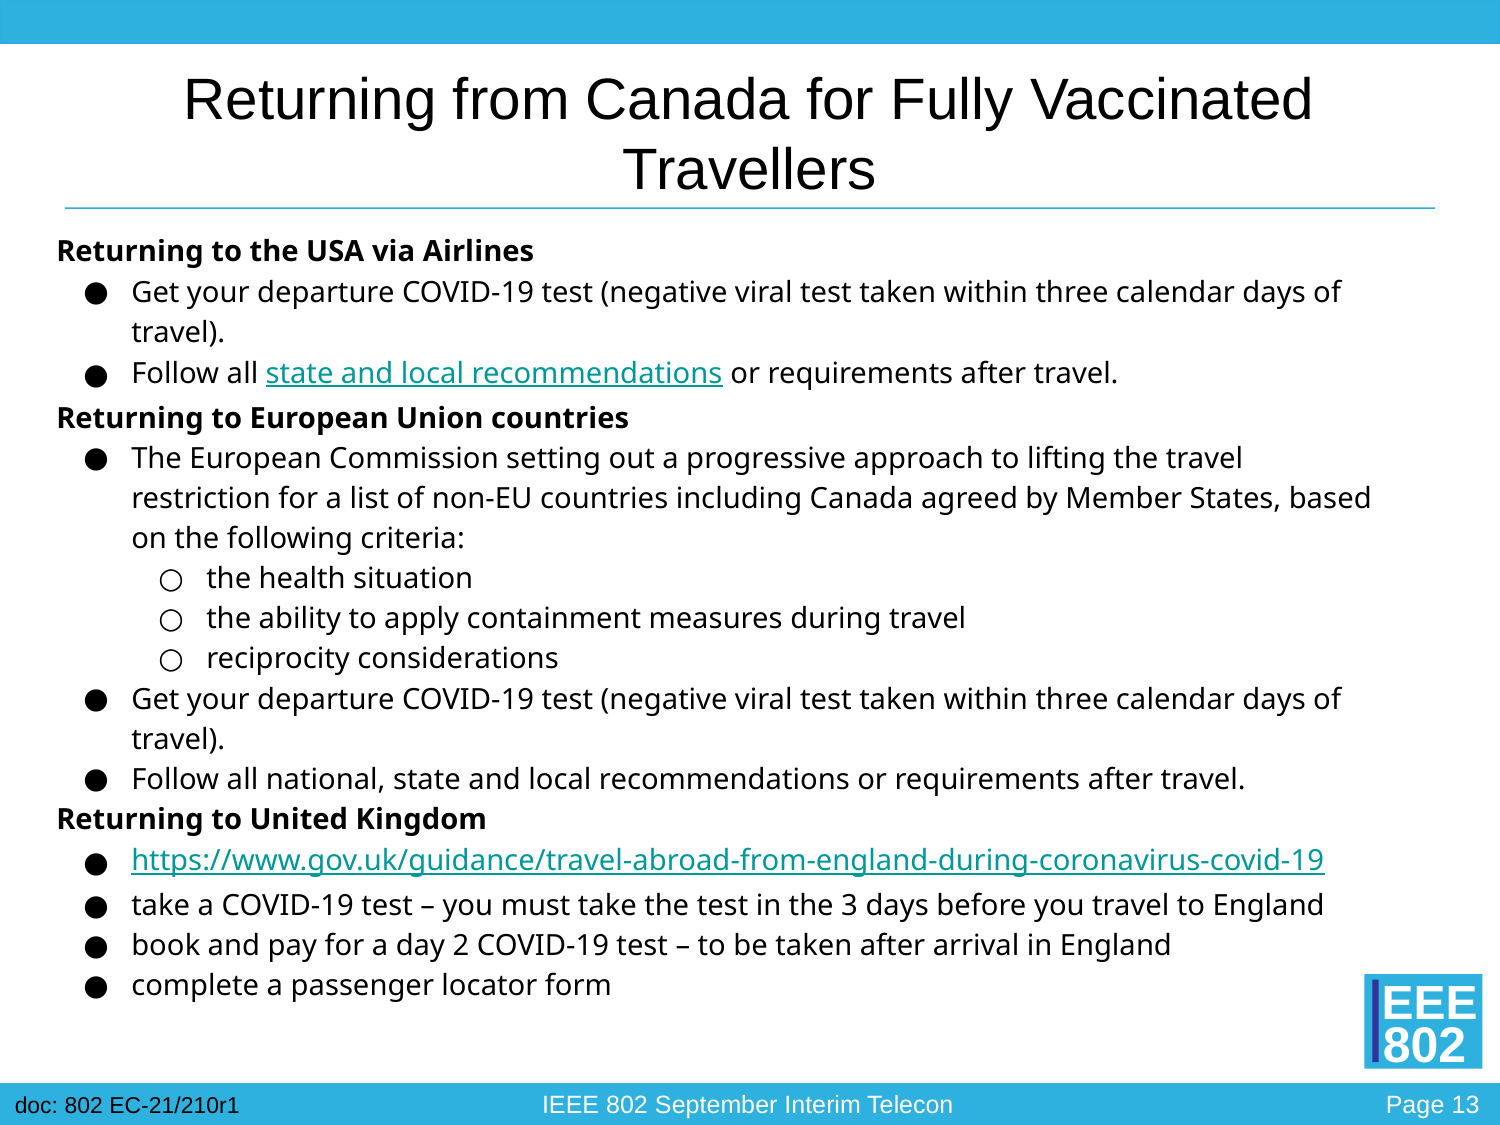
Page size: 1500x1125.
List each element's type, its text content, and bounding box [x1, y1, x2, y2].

title Returning from Canada for Fully Vaccinated Travellers [75, 66, 1425, 197]
list Returning to the USA via Airlines Get your departure COVID-19 test (negative viral test taken within three calendar days of travel). Follow all state and local recommendations or requirements after travel. Returning to European Union countries The European Commission setting out a progressive approach to lifting the travel restriction for a list of non-EU countries including Canada agreed by Member States, based on the following criteria: the health situation the ability to apply containment measures during travel reciprocity considerations Get your departure COVID-19 test (negative viral test taken within three calendar days of travel). Follow all national, state and local recommendations or requirements after travel. Returning to United Kingdom https://www.gov.uk/guidance/travel-abroad-from-england-during-coronavirus-covid-19 take a COVID-19 test – you must take the test in the 3 days before you travel to England book and pay for a day 2 COVID-19 test – to be taken after arrival in England complete a passenger locator form [41, 220, 1392, 963]
